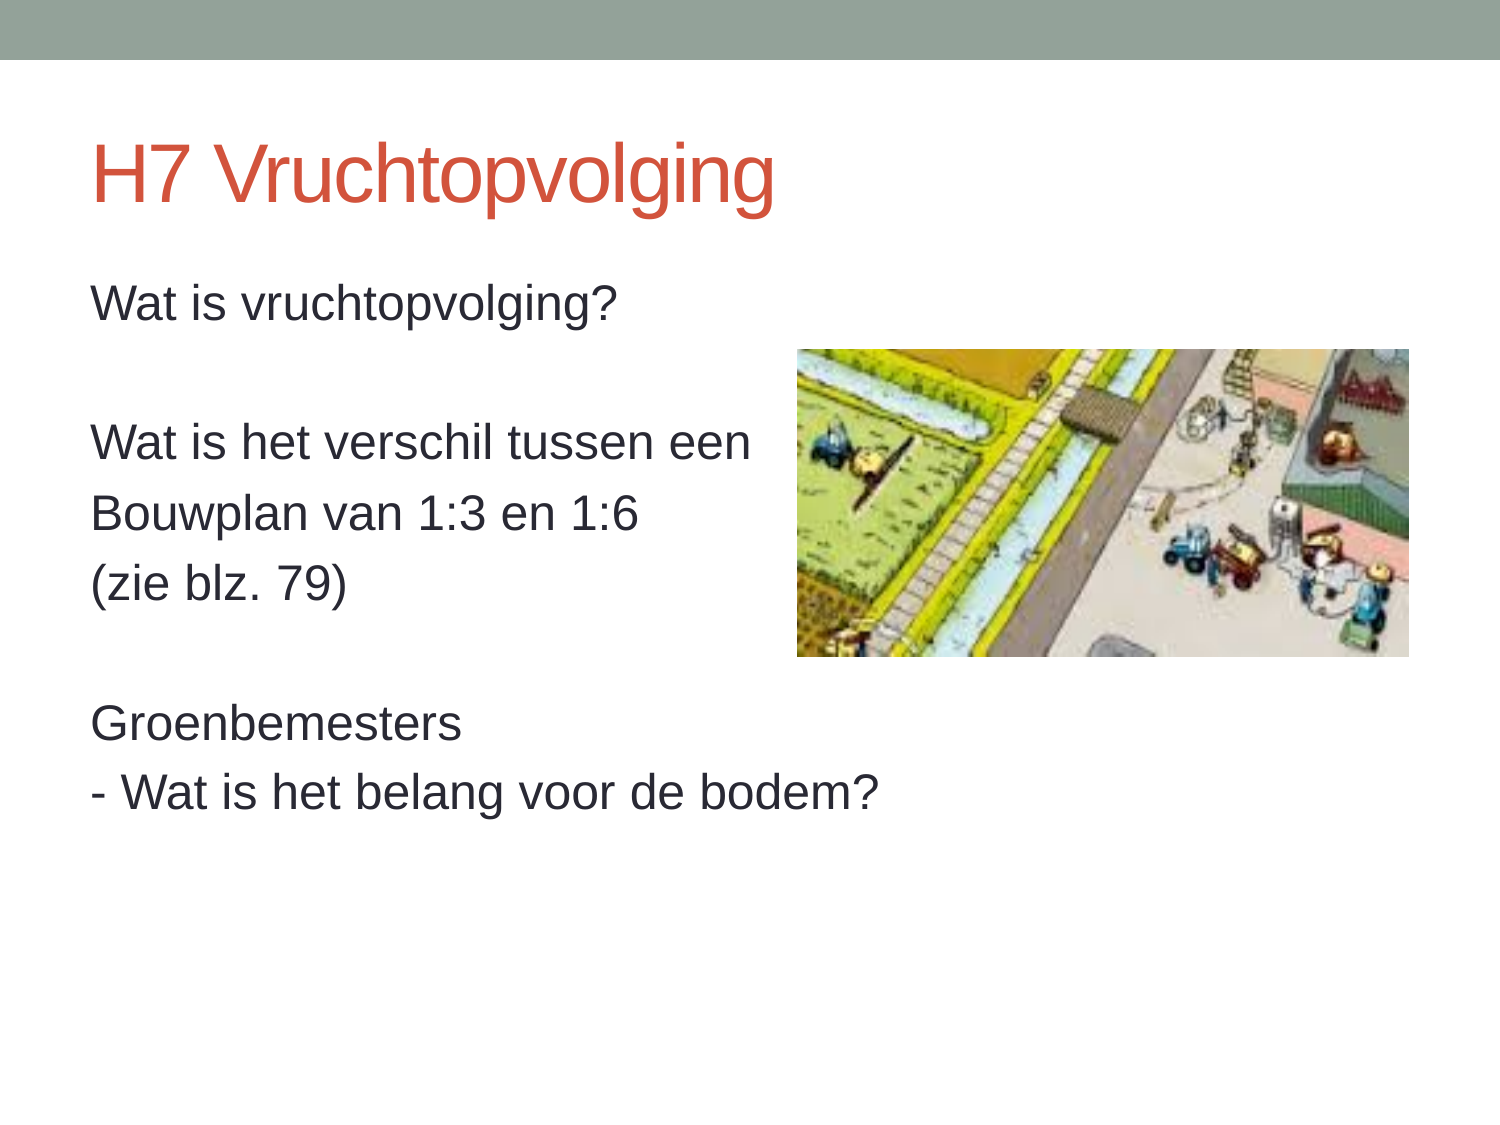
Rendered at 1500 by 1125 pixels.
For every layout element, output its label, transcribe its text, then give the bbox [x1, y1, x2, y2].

picture [796, 349, 1409, 658]
list Wat is vruchtopvolging? Wat is het verschil tussen een Bouwplan van 1:3 en 1:6 (zie blz. 79) Groenbemesters - Wat is het belang voor de bodem? [75, 262, 1425, 1063]
title H7 Vruchtopvolging [75, 87, 1425, 250]
